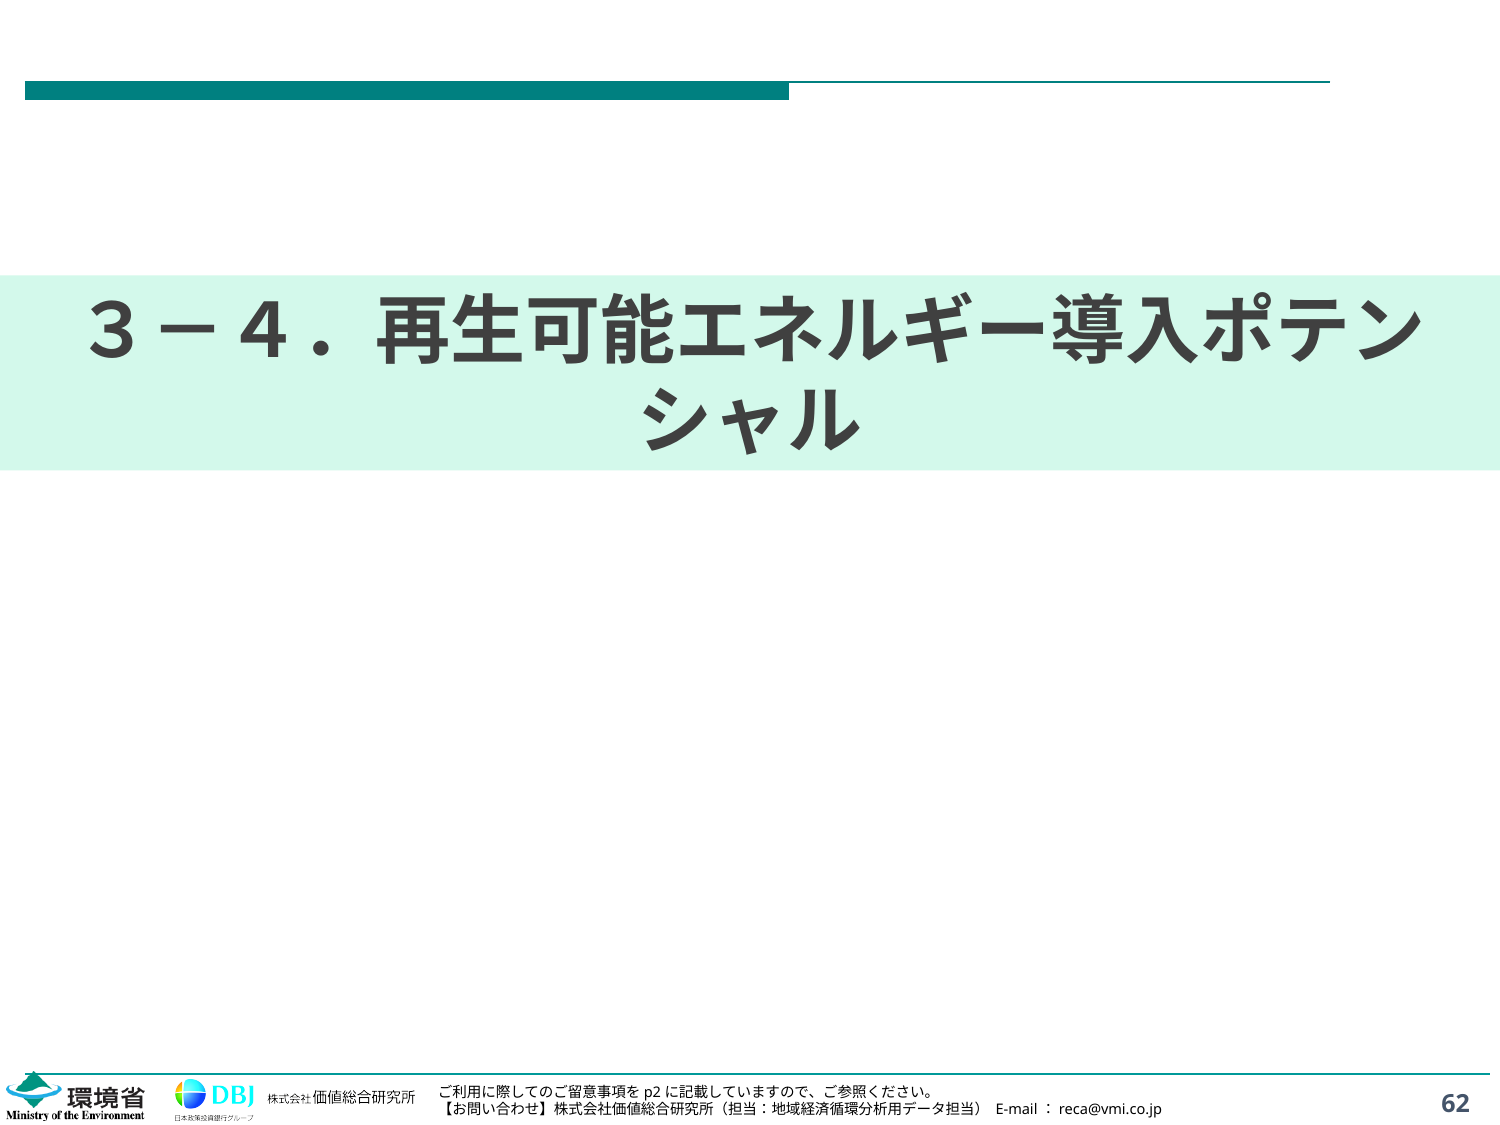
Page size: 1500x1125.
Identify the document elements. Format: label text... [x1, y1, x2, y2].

picture [171, 1075, 419, 1125]
picture [2, 1071, 148, 1125]
slide_number 62 [1411, 1079, 1500, 1122]
text_box ３－４．再生可能エネルギー導入ポテンシャル [0, 275, 1500, 471]
